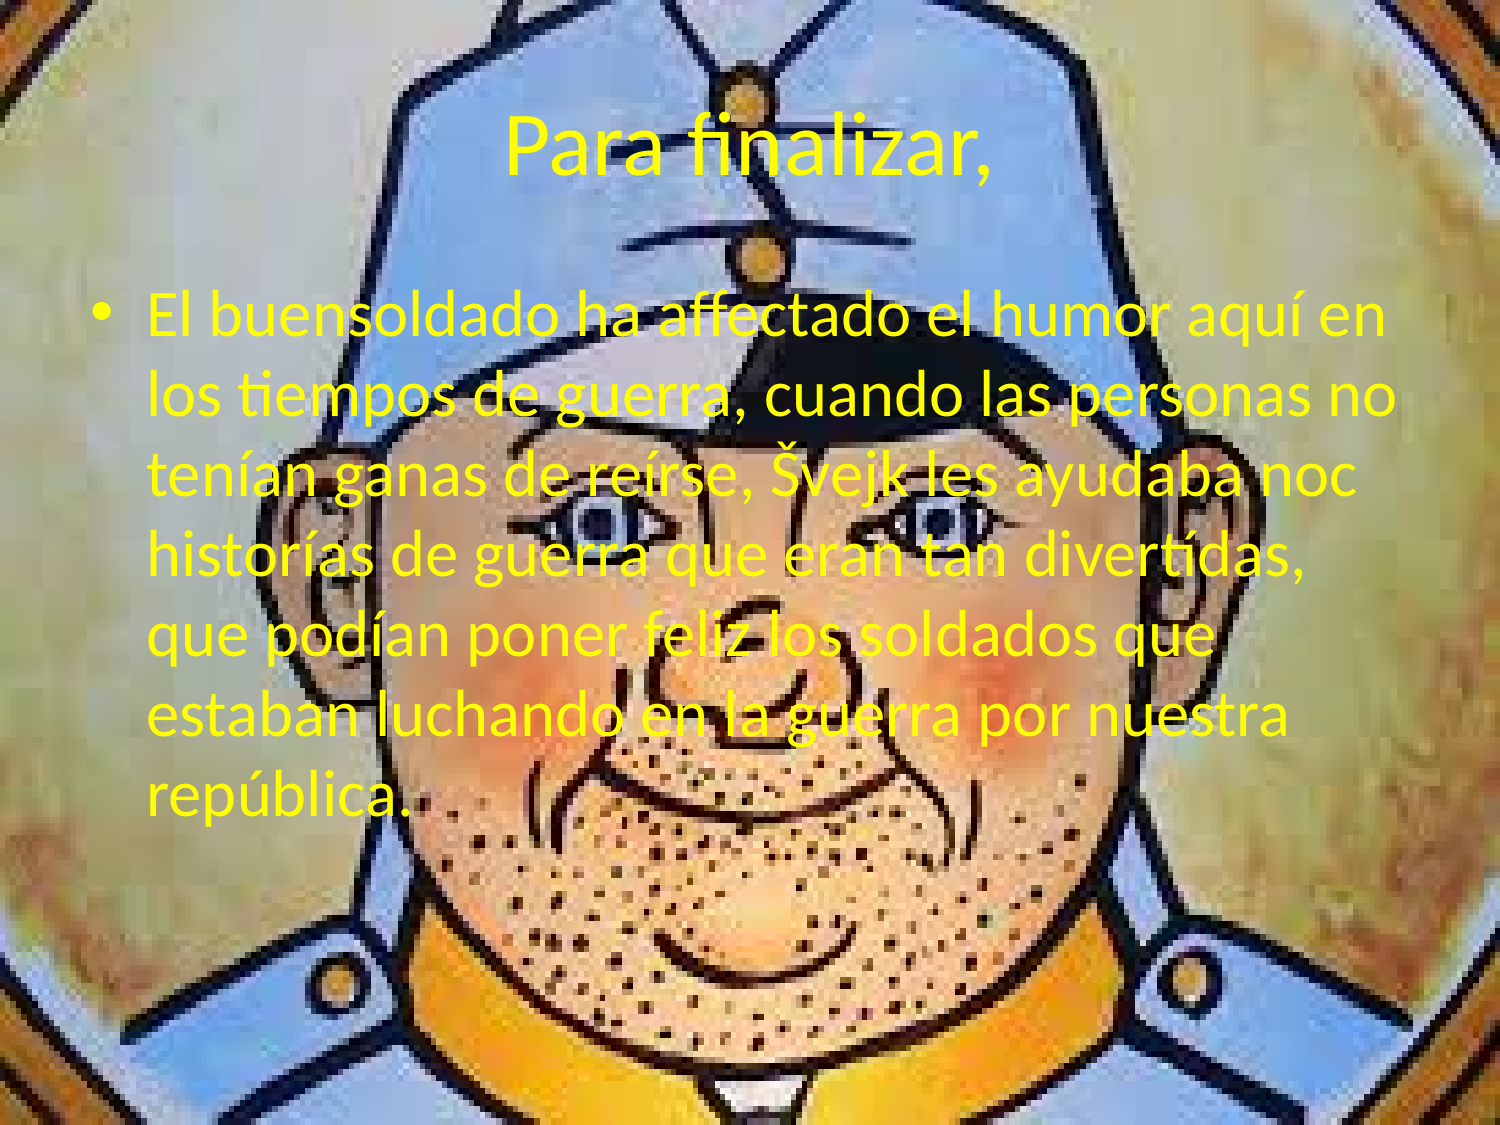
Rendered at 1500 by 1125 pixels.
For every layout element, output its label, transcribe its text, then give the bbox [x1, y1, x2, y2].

title Para finalizar, [75, 45, 1425, 233]
picture [0, 0, 1500, 1125]
list El buensoldado ha affectado el humor aquí en los tiempos de guerra, cuando las personas no tenían ganas de reírse, Švejk les ayudaba noc historías de guerra que eran tan divertídas, que podían poner feliz los soldados que estaban luchando en la guerra por nuestra república. [75, 262, 1425, 1005]
